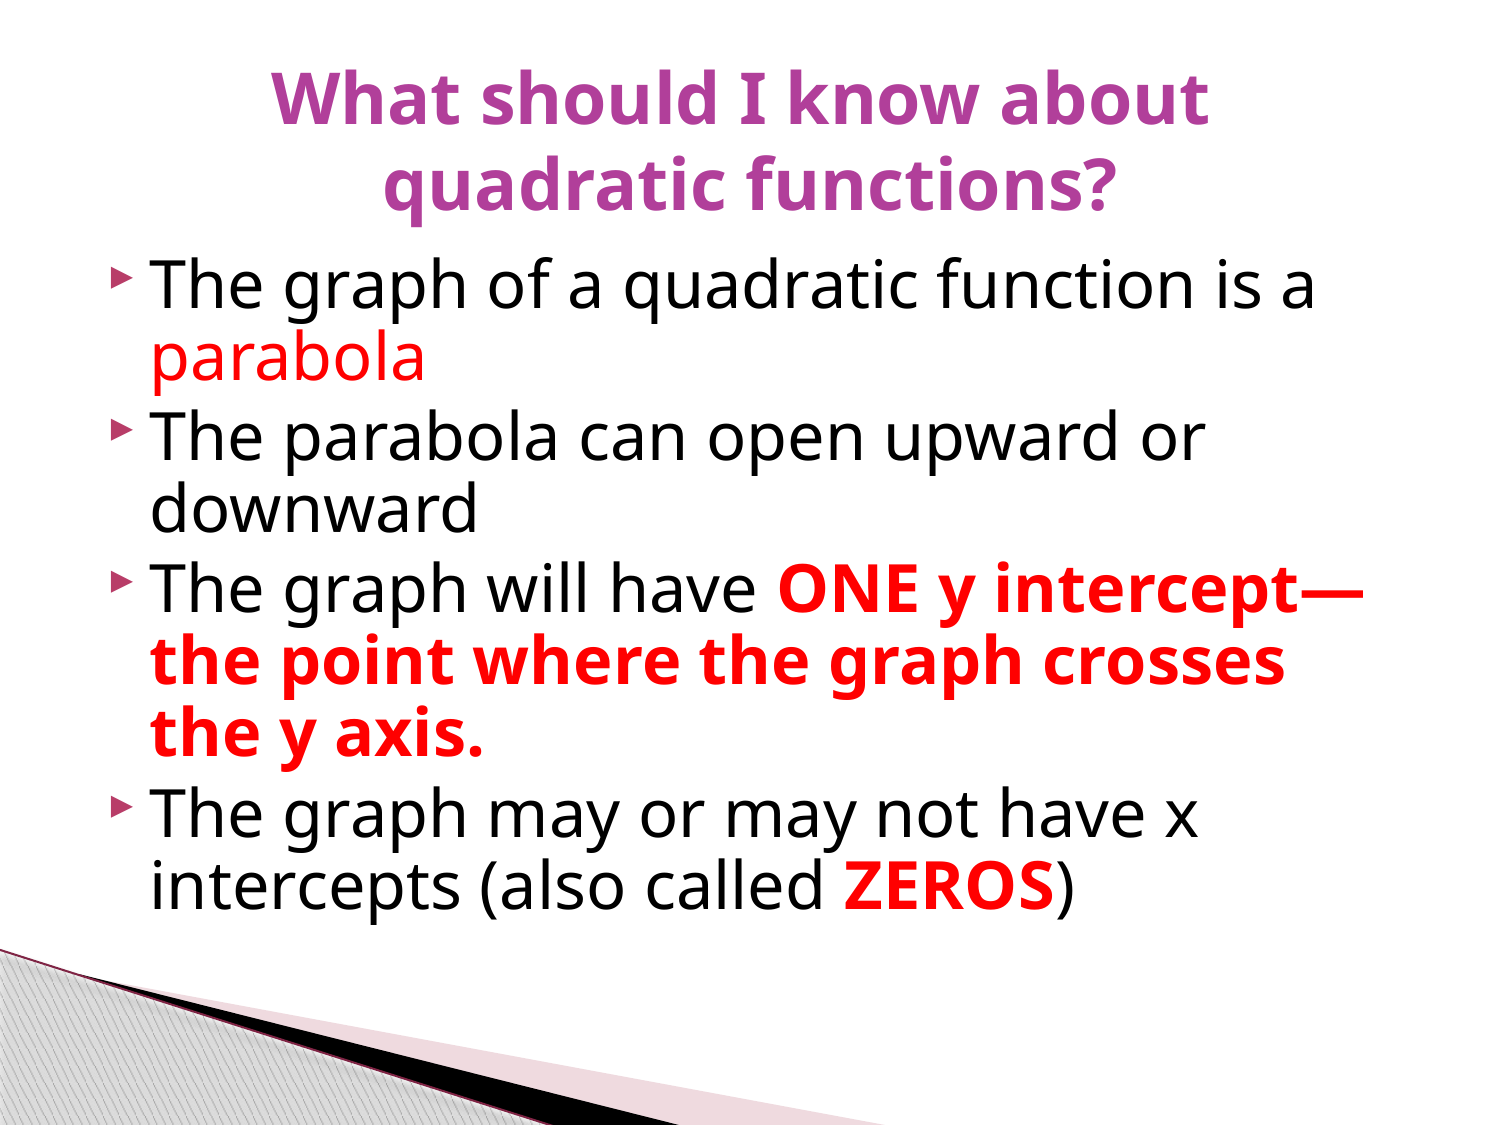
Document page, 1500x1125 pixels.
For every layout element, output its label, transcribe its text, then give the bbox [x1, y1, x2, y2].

list The graph of a quadratic function is a parabola The parabola can open upward or downward The graph will have ONE y intercept—the point where the graph crosses the y axis. The graph may or may not have x intercepts (also called ZEROS) [75, 243, 1425, 986]
title What should I know about quadratic functions? [75, 45, 1425, 233]
